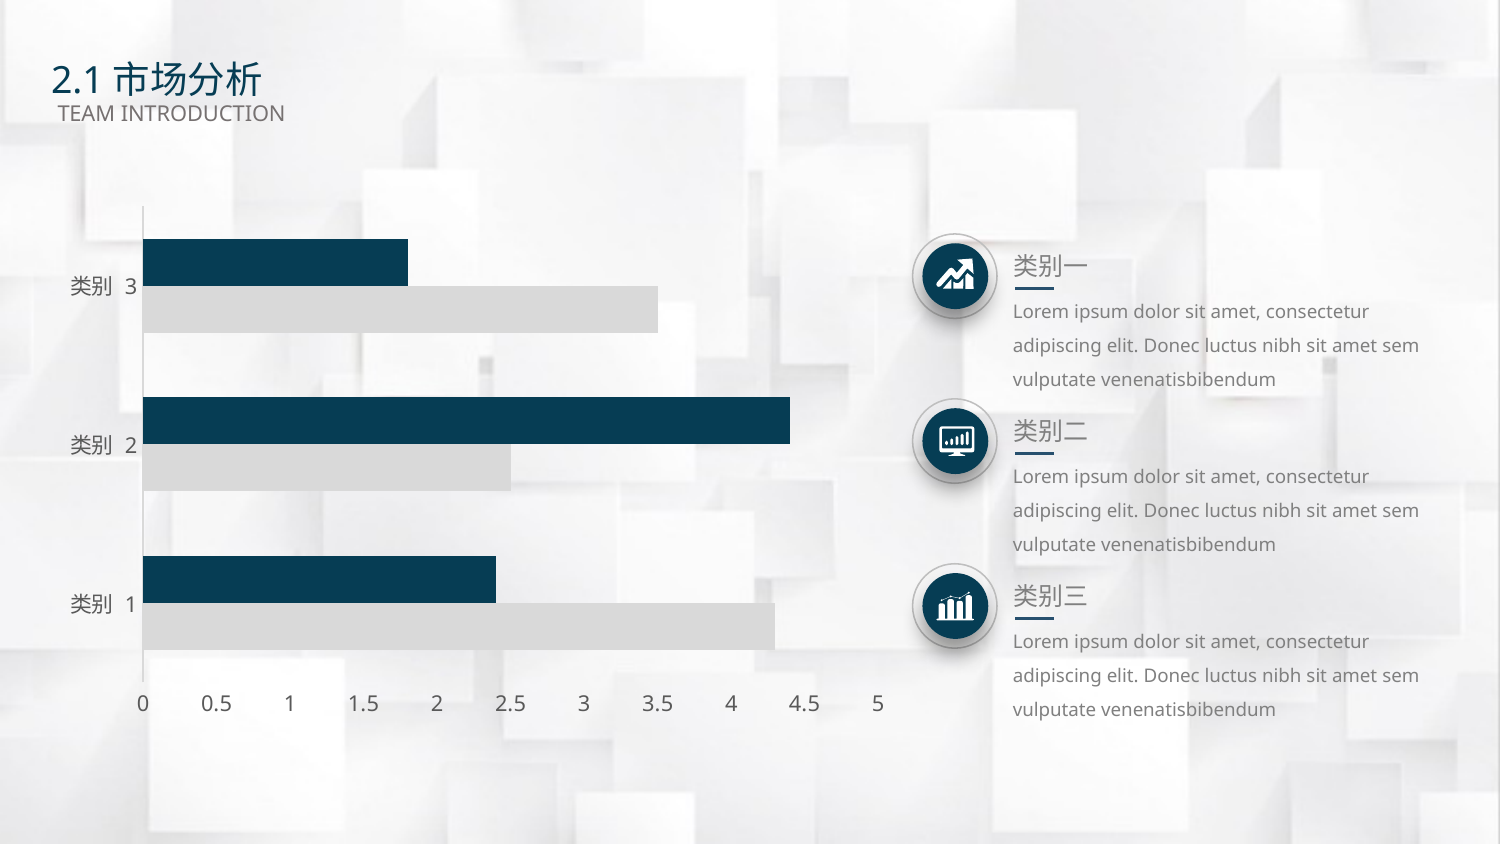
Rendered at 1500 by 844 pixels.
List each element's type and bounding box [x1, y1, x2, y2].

text_box [912, 399, 1444, 563]
picture [0, 0, 1500, 844]
chart [53, 195, 902, 729]
text_box [912, 233, 1444, 399]
text_box [912, 563, 1444, 729]
text_box [57, 44, 302, 134]
